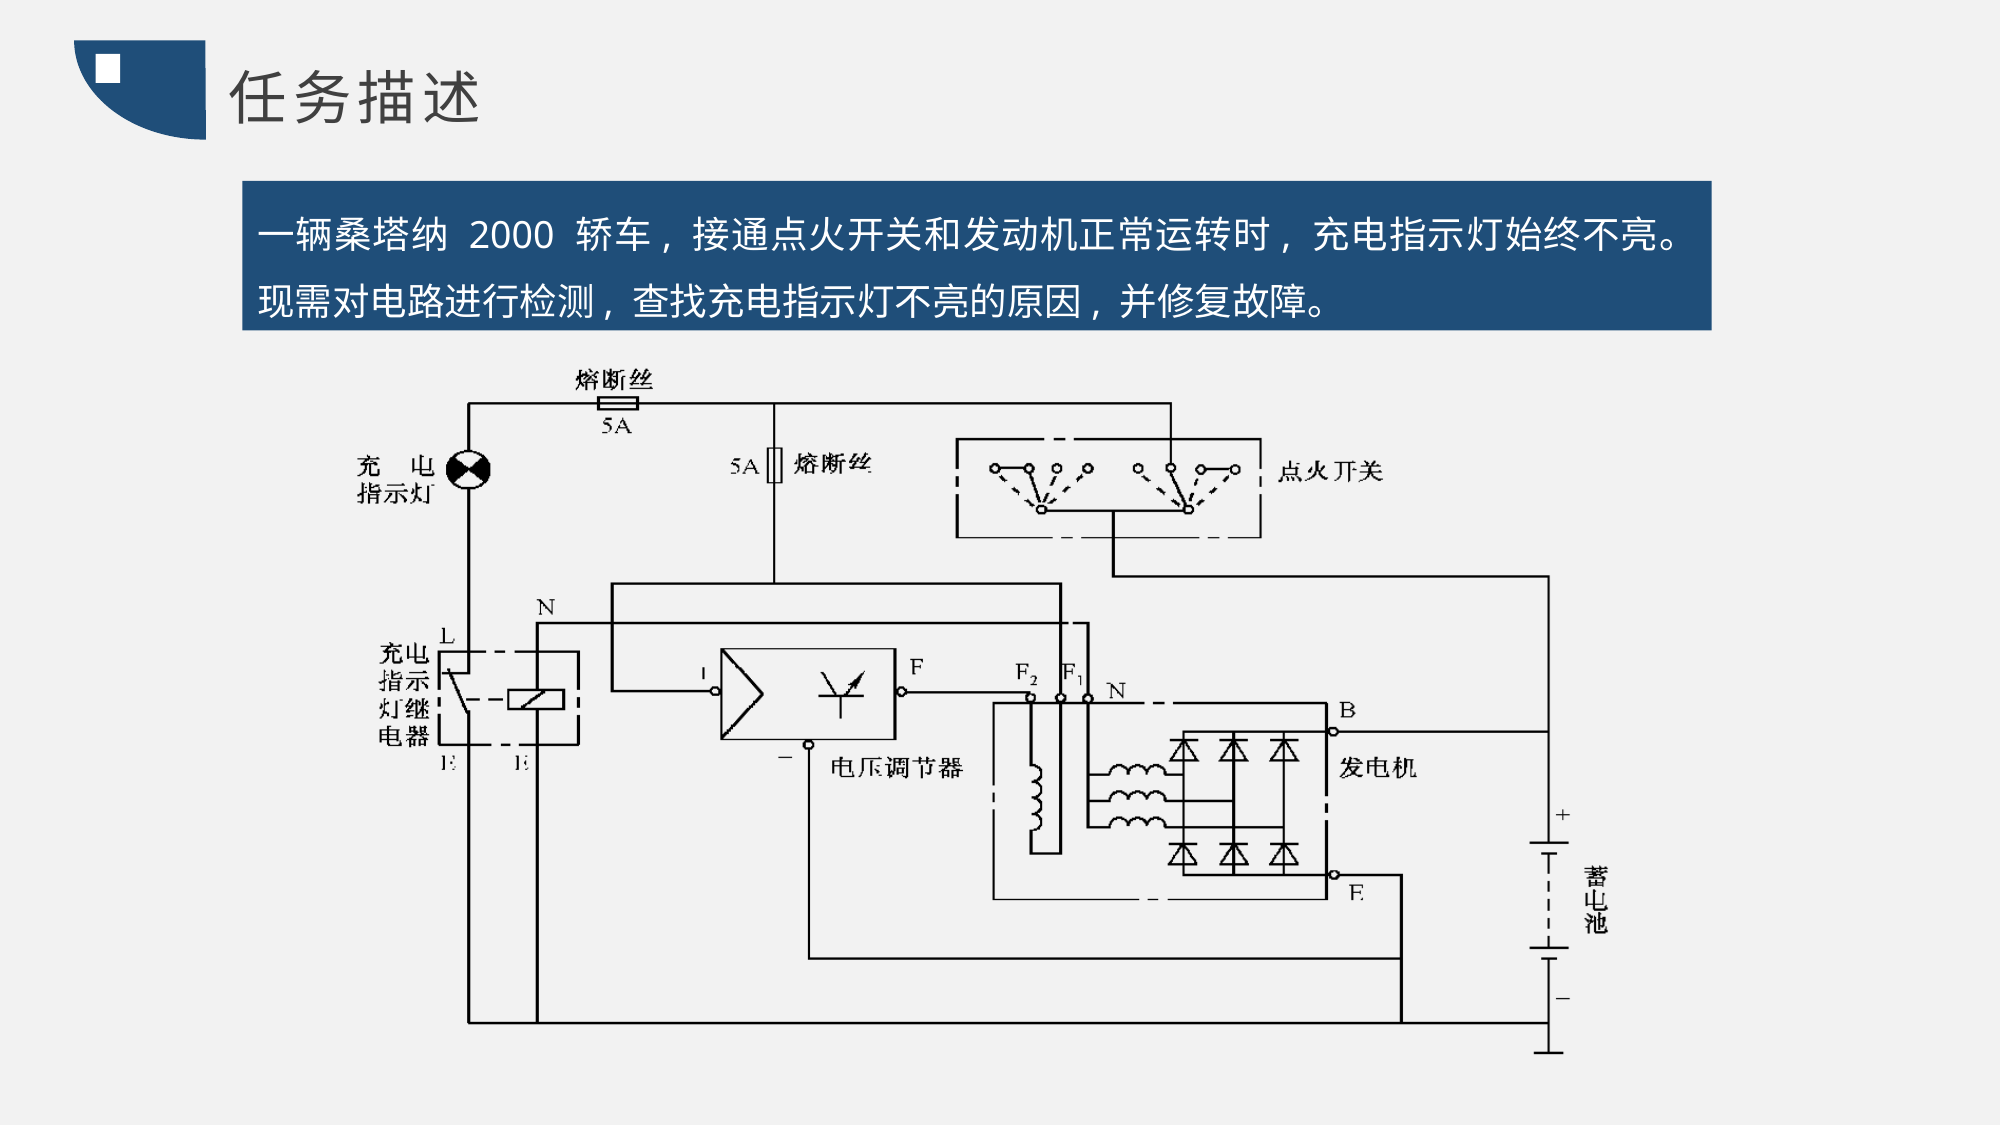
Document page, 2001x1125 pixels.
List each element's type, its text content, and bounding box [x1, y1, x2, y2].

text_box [74, 0, 815, 140]
text_box 一辆桑塔纳 2000 轿车, 接通点火开关和发动机正常运转时, 充电指示灯始终不亮。 现需对电路进行检测, 查找充电指示灯不亮的原因, 并修复故障。 [242, 180, 1712, 331]
picture [349, 364, 1614, 1059]
